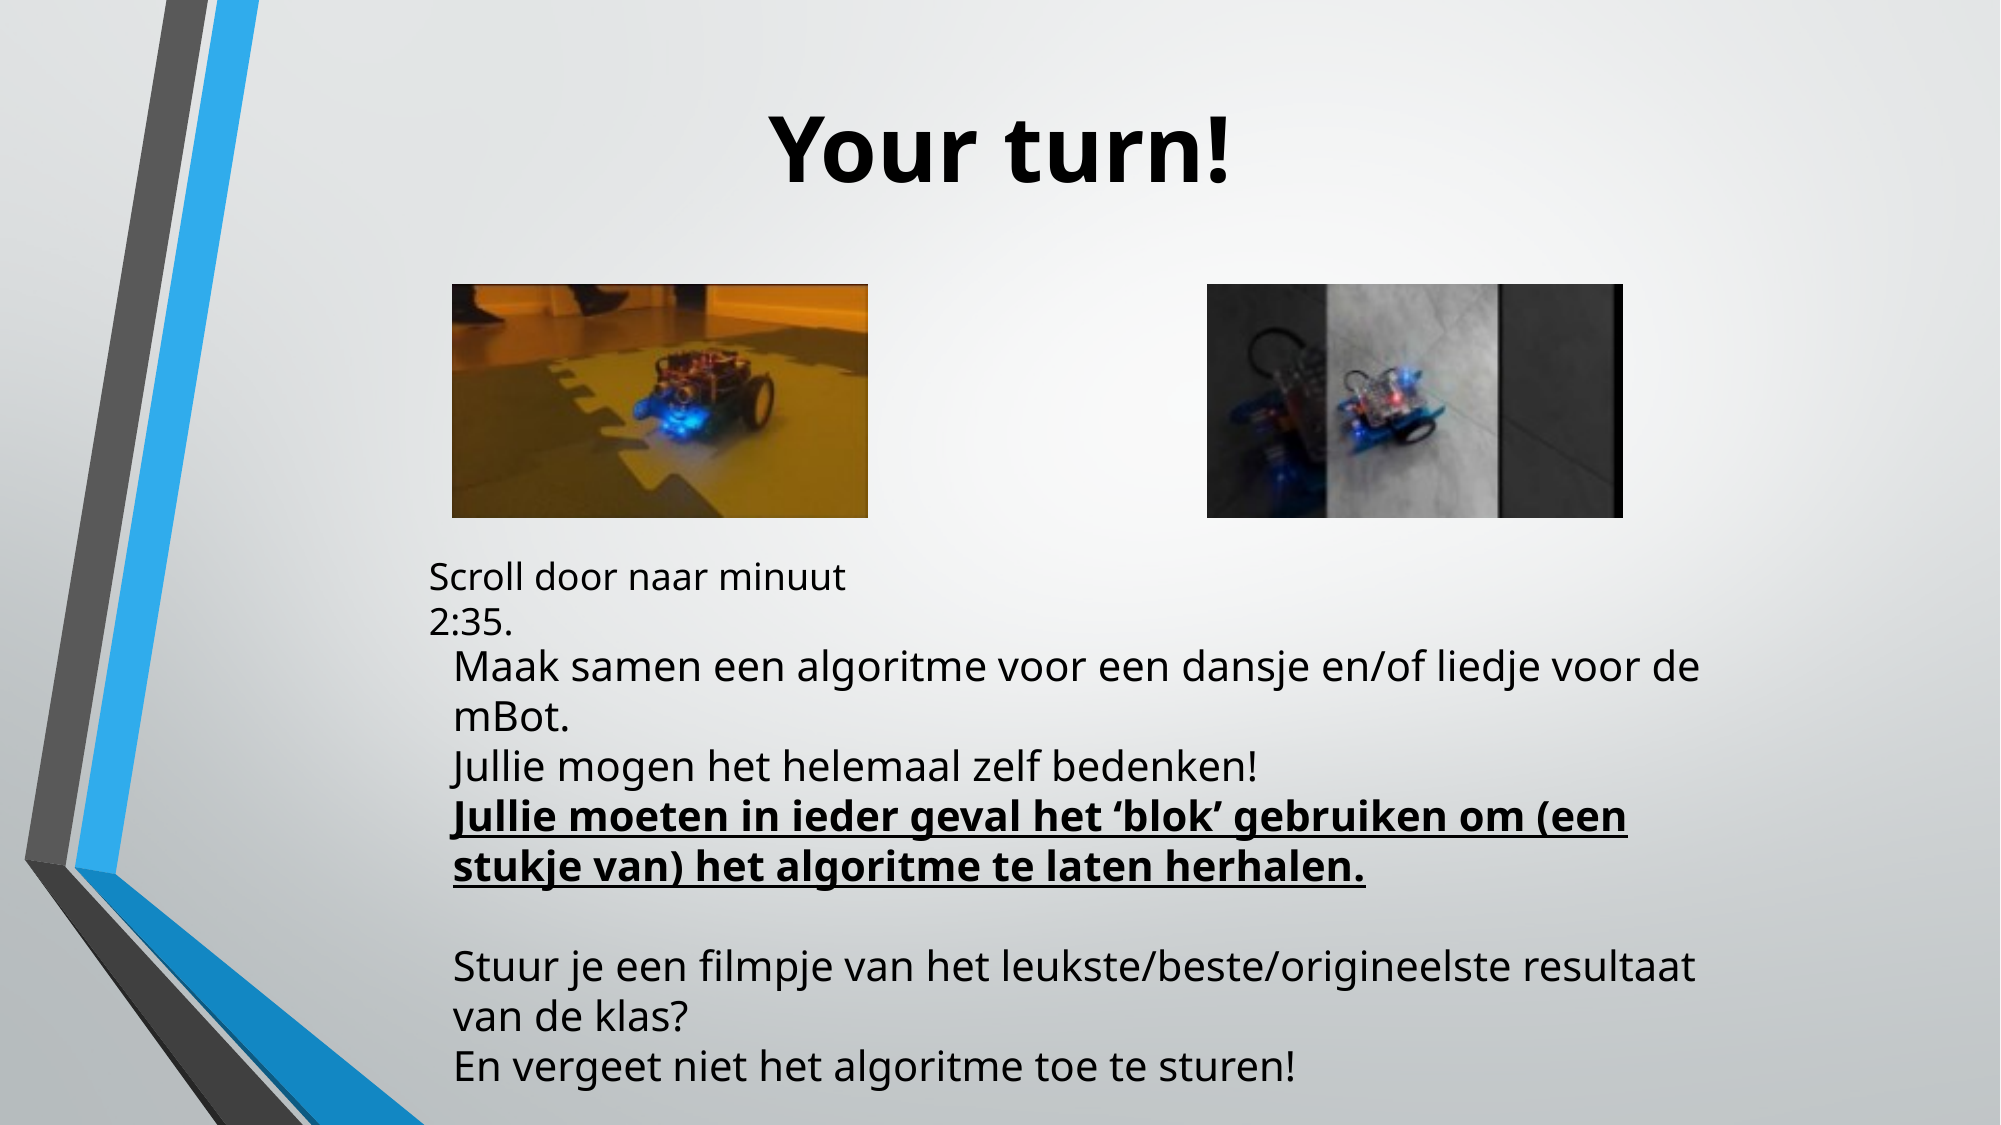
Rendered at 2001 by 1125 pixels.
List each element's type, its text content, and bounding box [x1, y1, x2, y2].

text_box Your turn! [520, 83, 1480, 208]
text_box Scroll door naar minuut 2:35. [414, 545, 906, 651]
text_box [1206, 283, 1624, 520]
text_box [451, 283, 869, 520]
text_box Maak samen een algoritme voor een dansje en/of liedje voor de mBot. Jullie mogen het helemaal zelf bedenken! Jullie moeten in ieder geval het ‘blok’ gebruiken om (een stukje van) het algoritme te laten herhalen. Stuur je een filmpje van het leukste/beste/origineelste resultaat van de klas? En vergeet niet het algoritme toe te sturen! [438, 632, 1740, 1098]
